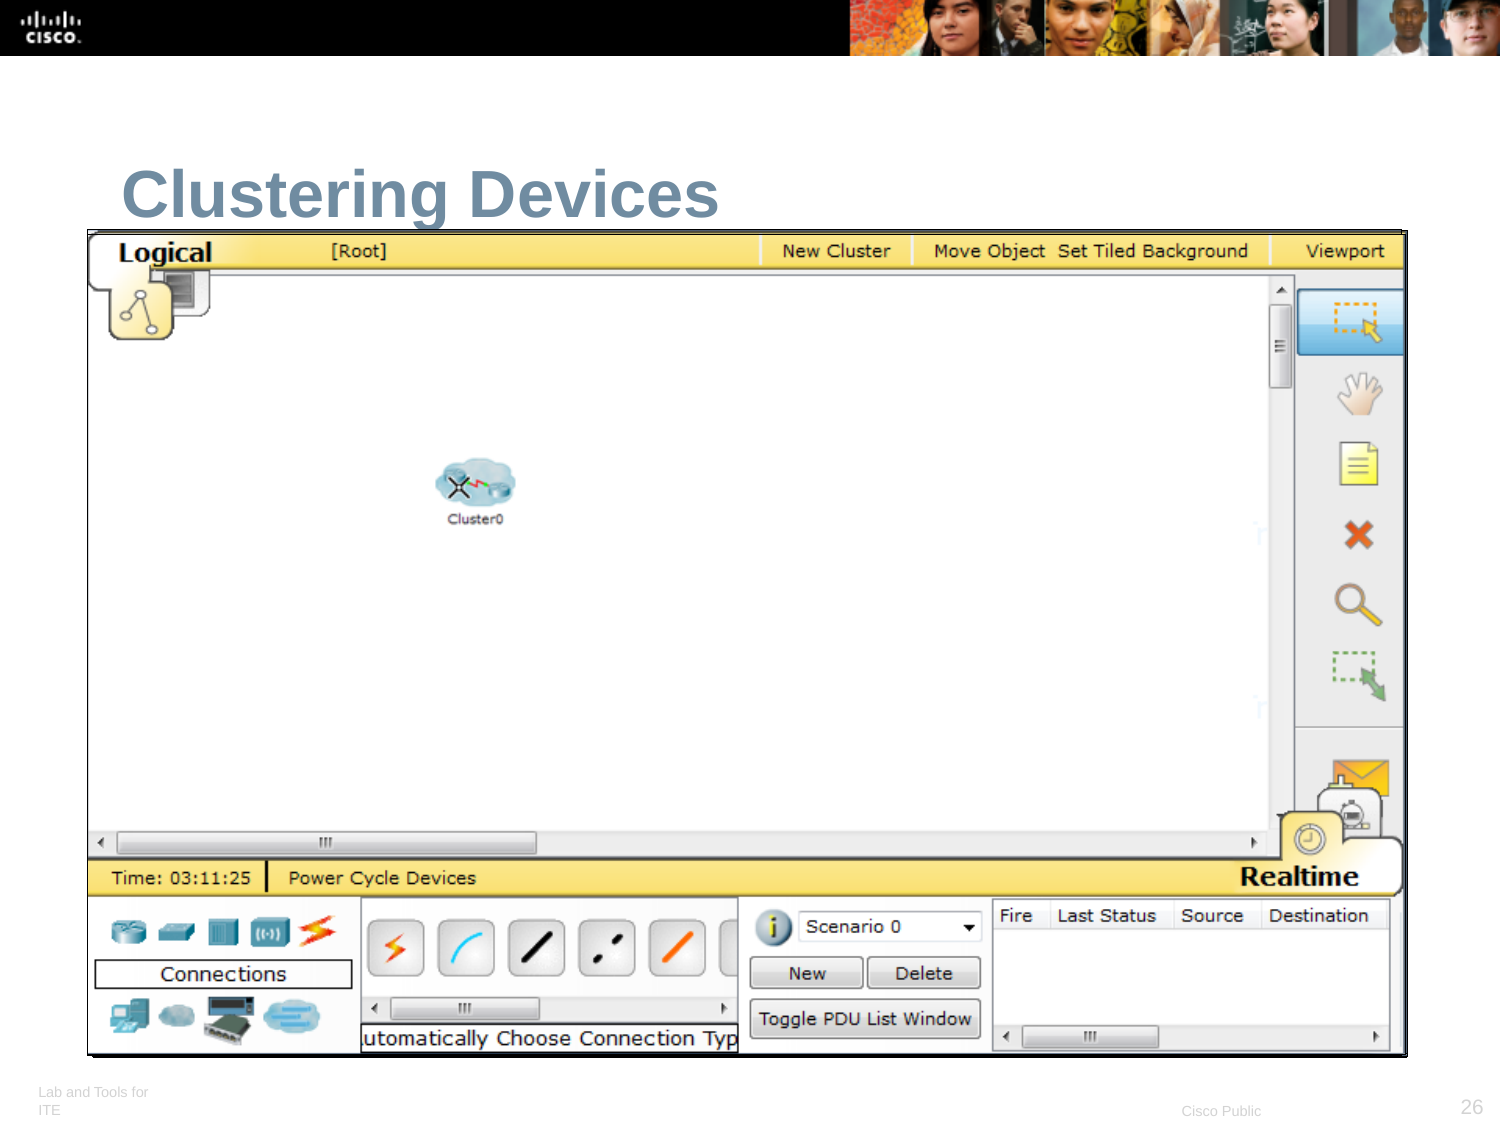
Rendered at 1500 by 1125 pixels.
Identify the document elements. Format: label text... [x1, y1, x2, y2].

text_box Clustering Devices [107, 130, 1444, 239]
picture [86, 229, 1408, 1057]
picture [0, 0, 1500, 56]
